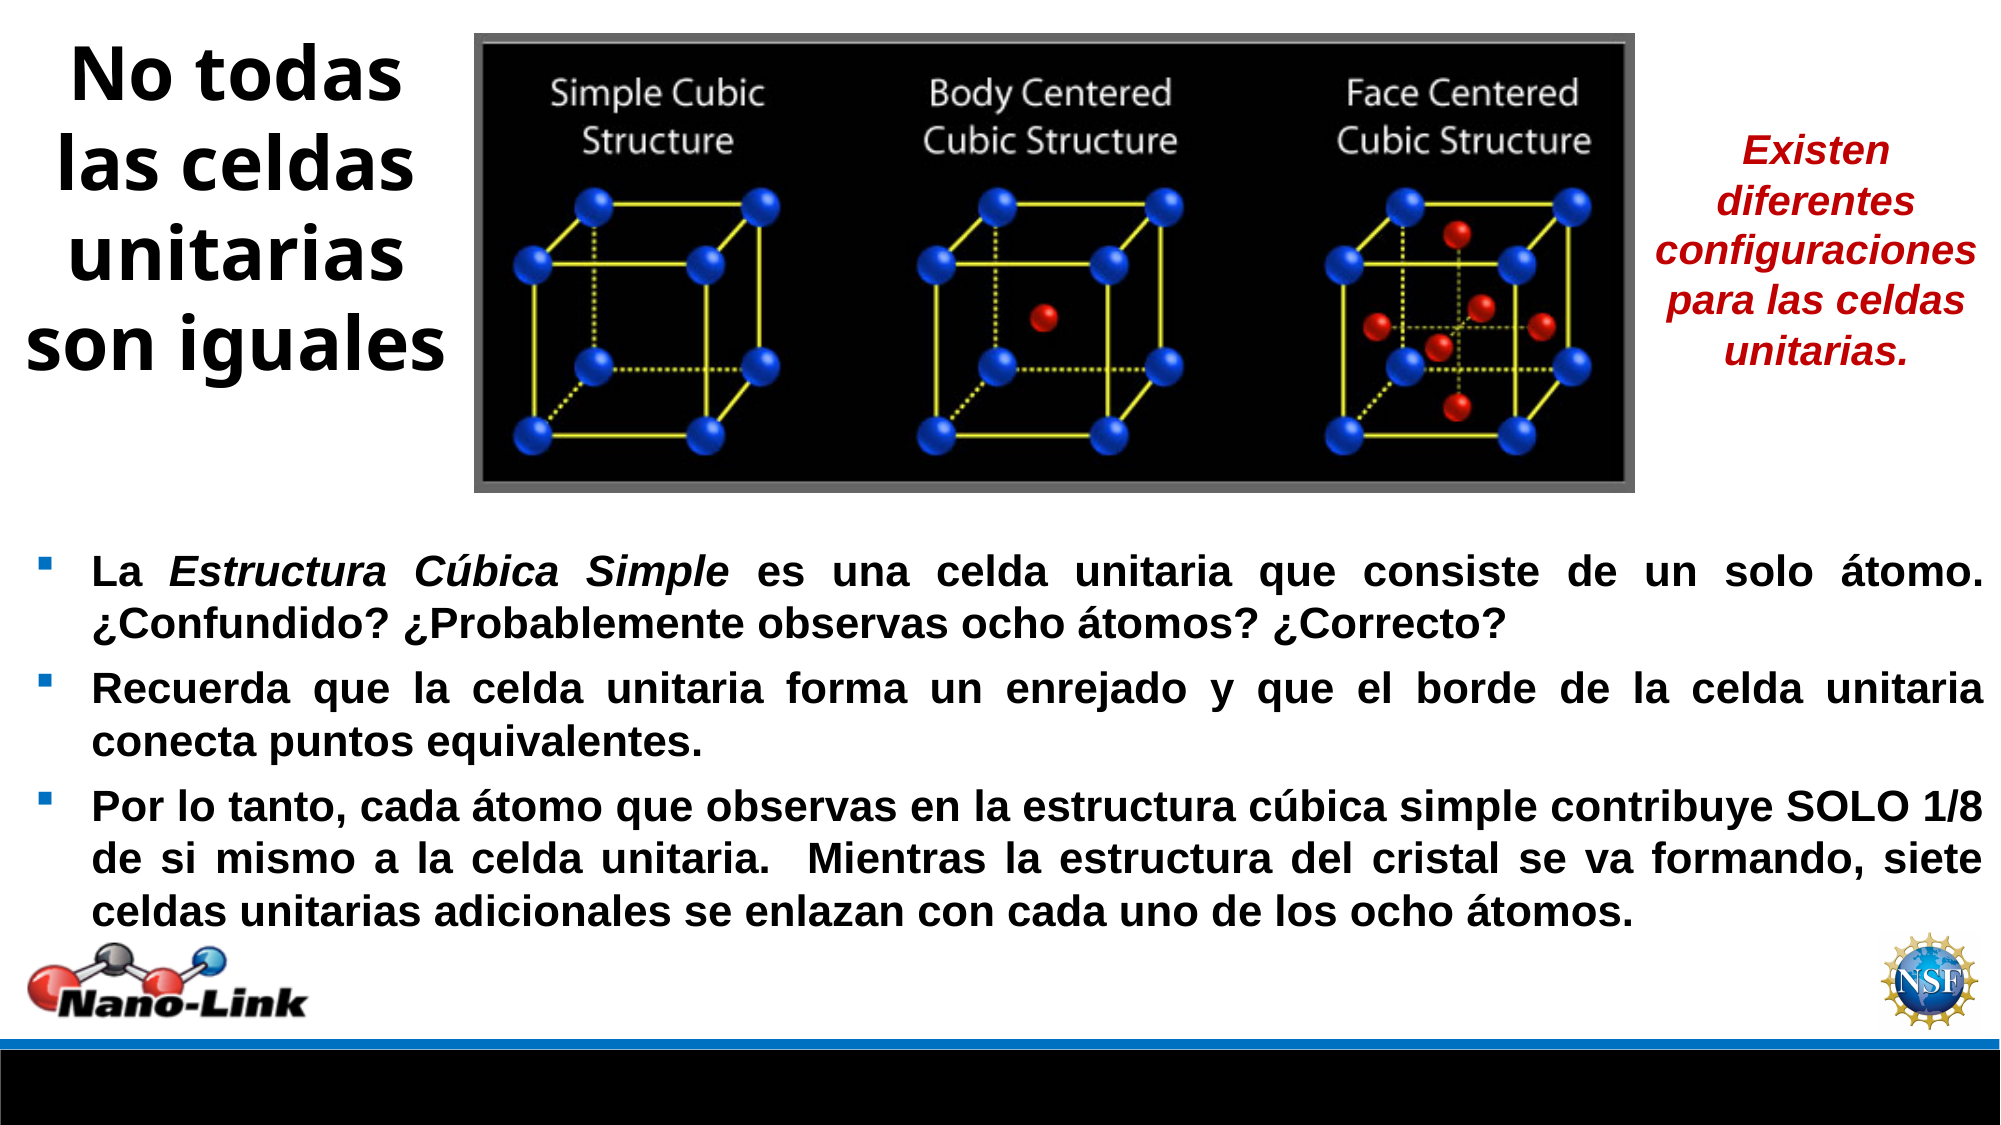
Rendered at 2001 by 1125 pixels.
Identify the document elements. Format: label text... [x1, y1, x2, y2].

text_box No todas las celdas unitarias son iguales [0, 17, 473, 393]
text_box Existen diferentes configuraciones para las celdas unitarias. [1642, 115, 1996, 381]
text_box La Estructura Cúbica Simple es una celda unitaria que consiste de un solo átomo. ¿Confundido? ¿Probablemente observas ocho átomos? ¿Correcto? Recuerda que la celda unitaria forma un enrejado y que el borde de la celda unitaria conecta puntos equivalentes. Por lo tanto, cada átomo que observas en la estructura cúbica simple contribuye SOLO 1/8 de si mismo a la celda unitaria. Mientras la estructura del cristal se va formando, siete celdas unitarias adicionales se enlazan con cada uno de los ocho átomos. [20, 535, 2000, 943]
picture [1878, 931, 1981, 1032]
picture [474, 32, 1636, 494]
picture [19, 932, 325, 1032]
